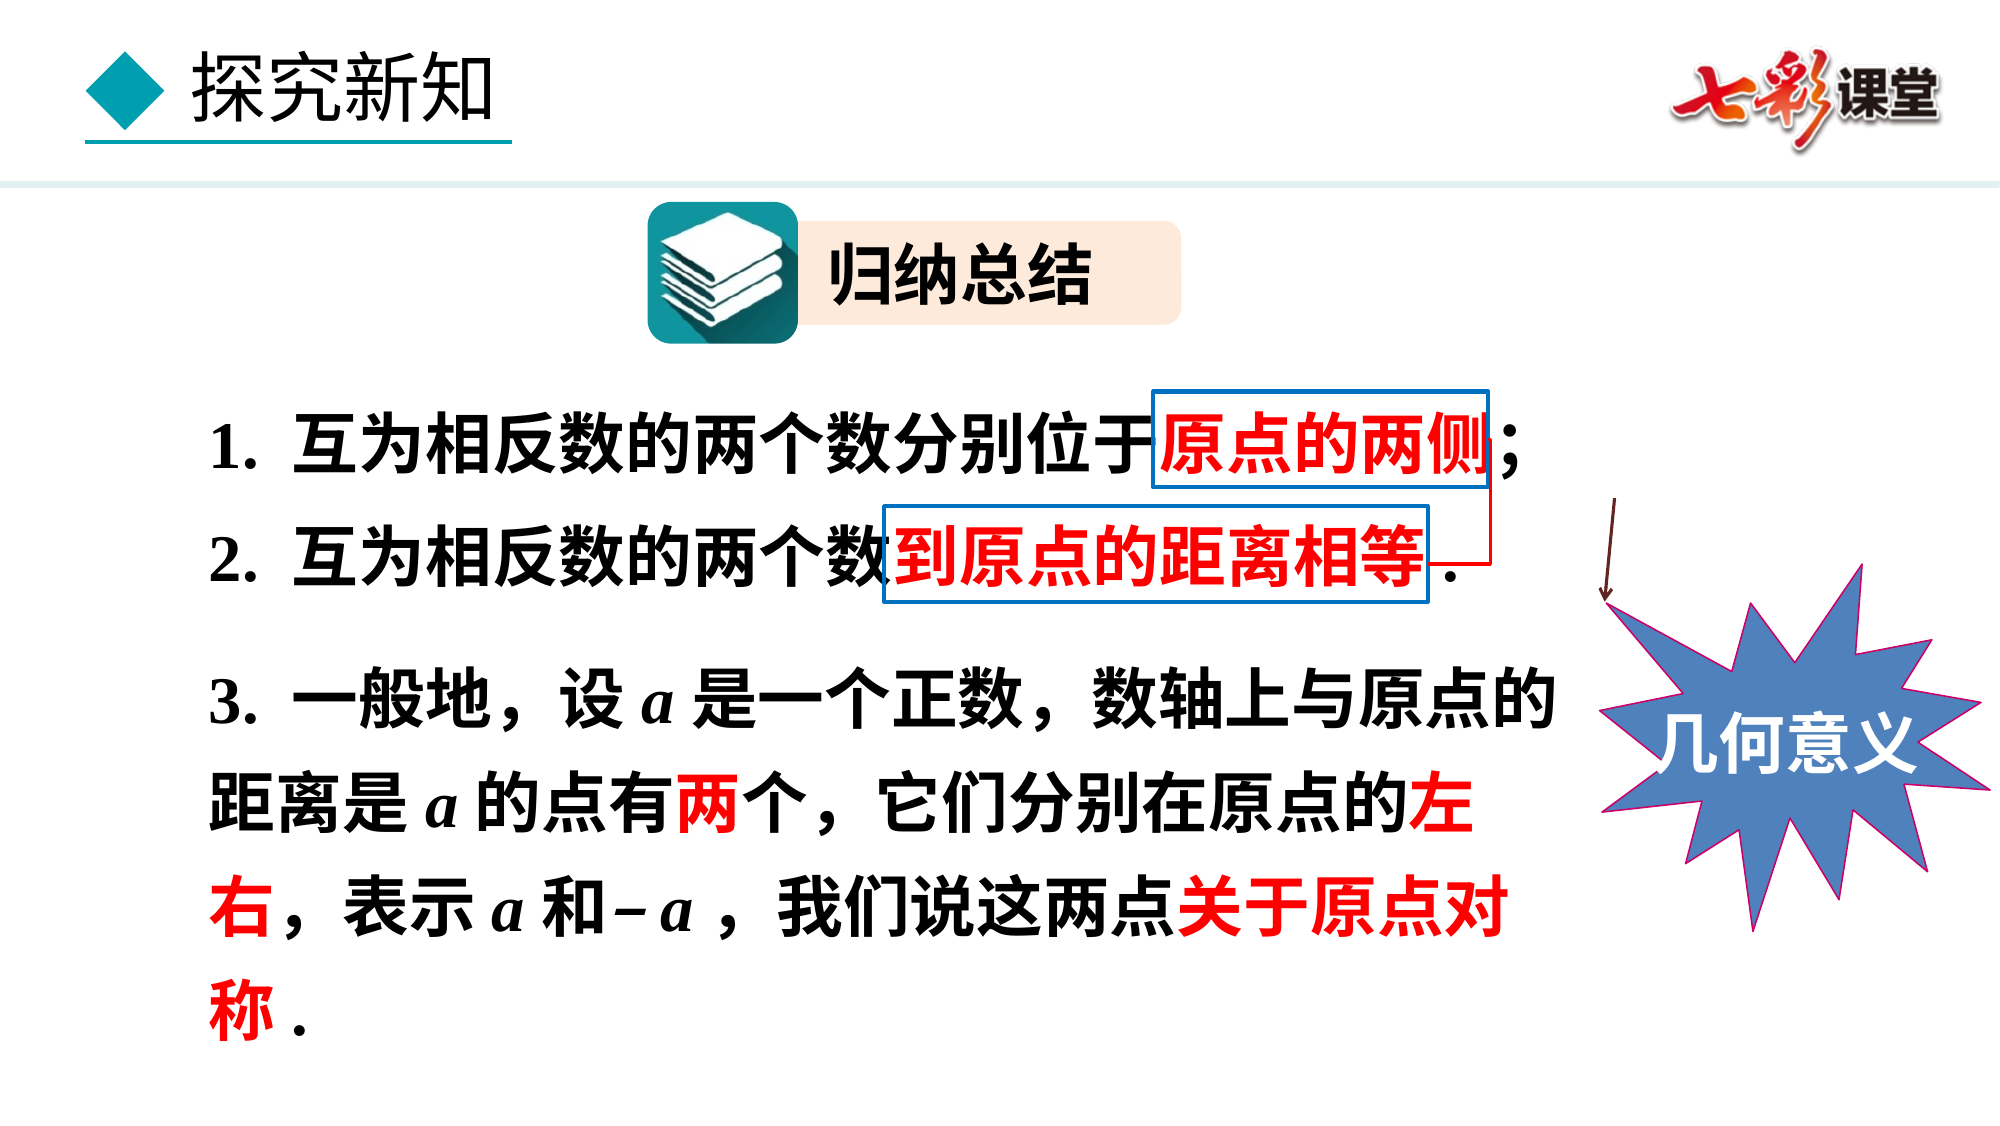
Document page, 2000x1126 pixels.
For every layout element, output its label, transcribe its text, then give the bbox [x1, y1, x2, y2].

picture [1666, 42, 1948, 157]
text_box [1153, 391, 1489, 488]
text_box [1427, 439, 1489, 565]
text_box 1. 互为相反数的两个数分别位于原点的两侧； 2. 互为相反数的两个数到原点的距离相等. [188, 391, 1615, 605]
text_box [1599, 563, 1991, 932]
text_box [884, 506, 1428, 602]
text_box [647, 201, 1182, 344]
text_box 3. 一般地，设a是一个正数，数轴上与原点的距离是a的点有两个，它们分别在原点的左右，表示a和–a，我们说这两点关于原点对称. [188, 622, 1605, 1059]
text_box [1604, 502, 1615, 602]
